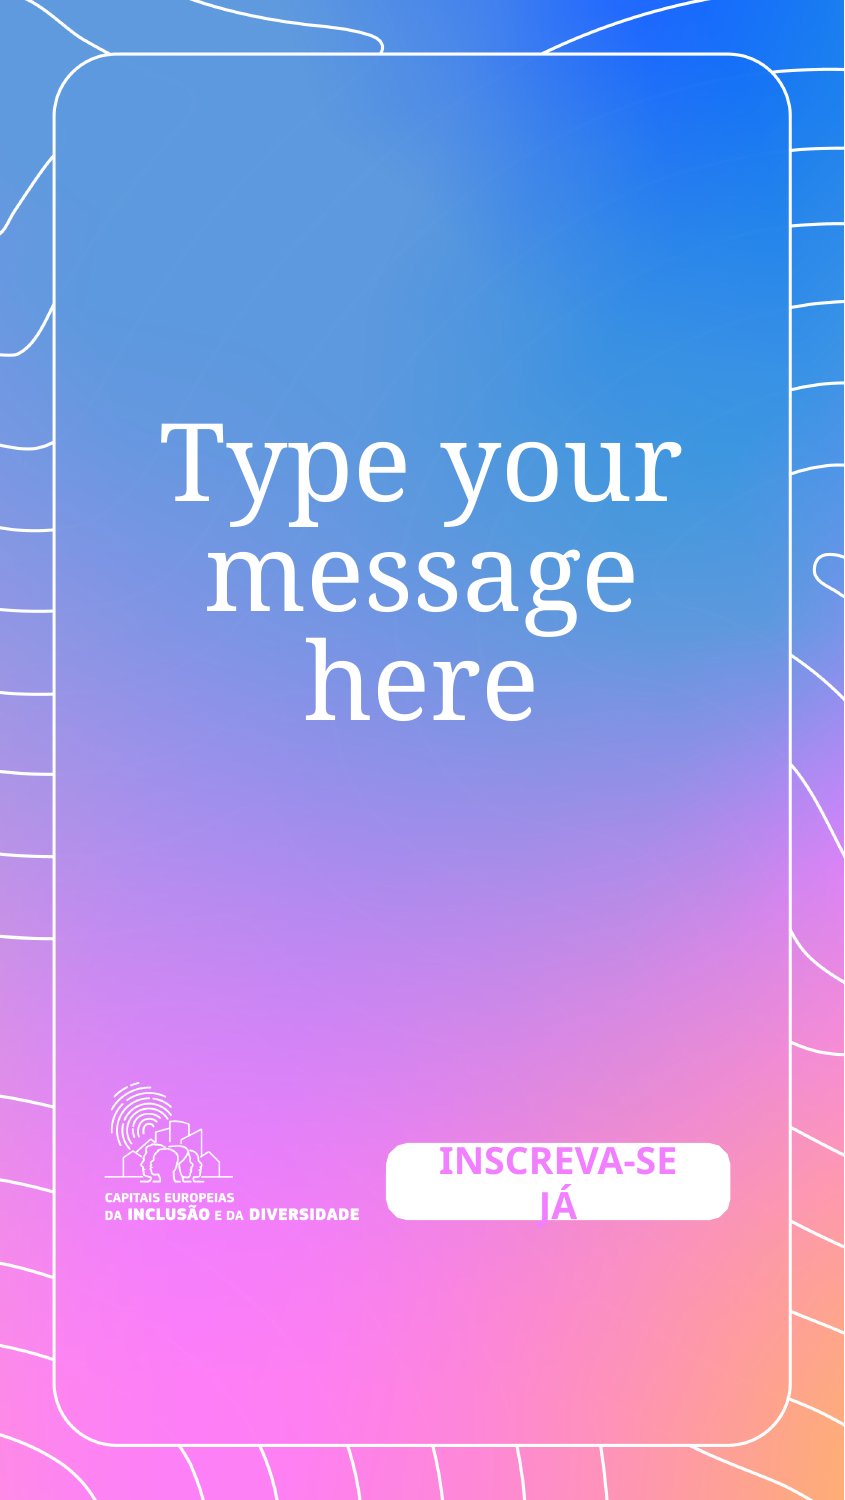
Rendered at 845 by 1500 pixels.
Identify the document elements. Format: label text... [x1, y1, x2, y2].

picture [0, 0, 844, 1500]
title Type your message here [63, 163, 781, 993]
text_box INSCREVA-SE JÁ [400, 1156, 717, 1207]
